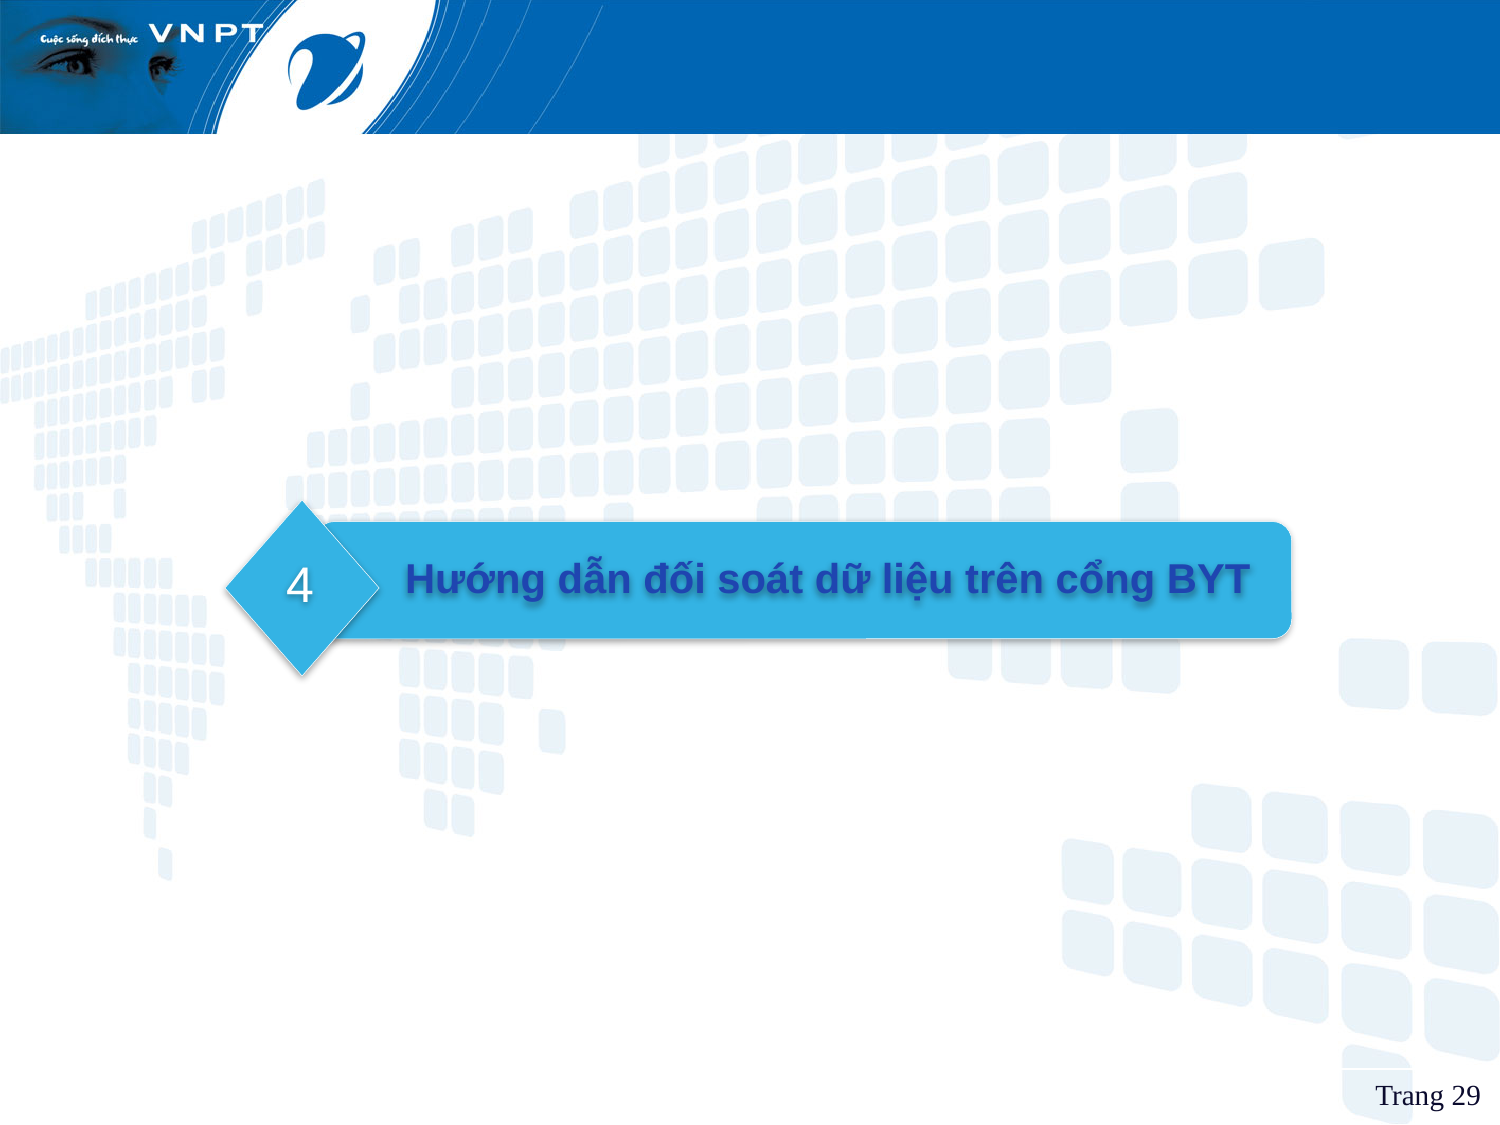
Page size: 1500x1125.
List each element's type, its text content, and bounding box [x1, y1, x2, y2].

picture [0, 0, 1500, 1125]
slide_number Trang 29 [1242, 1068, 1497, 1125]
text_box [224, 499, 1292, 677]
